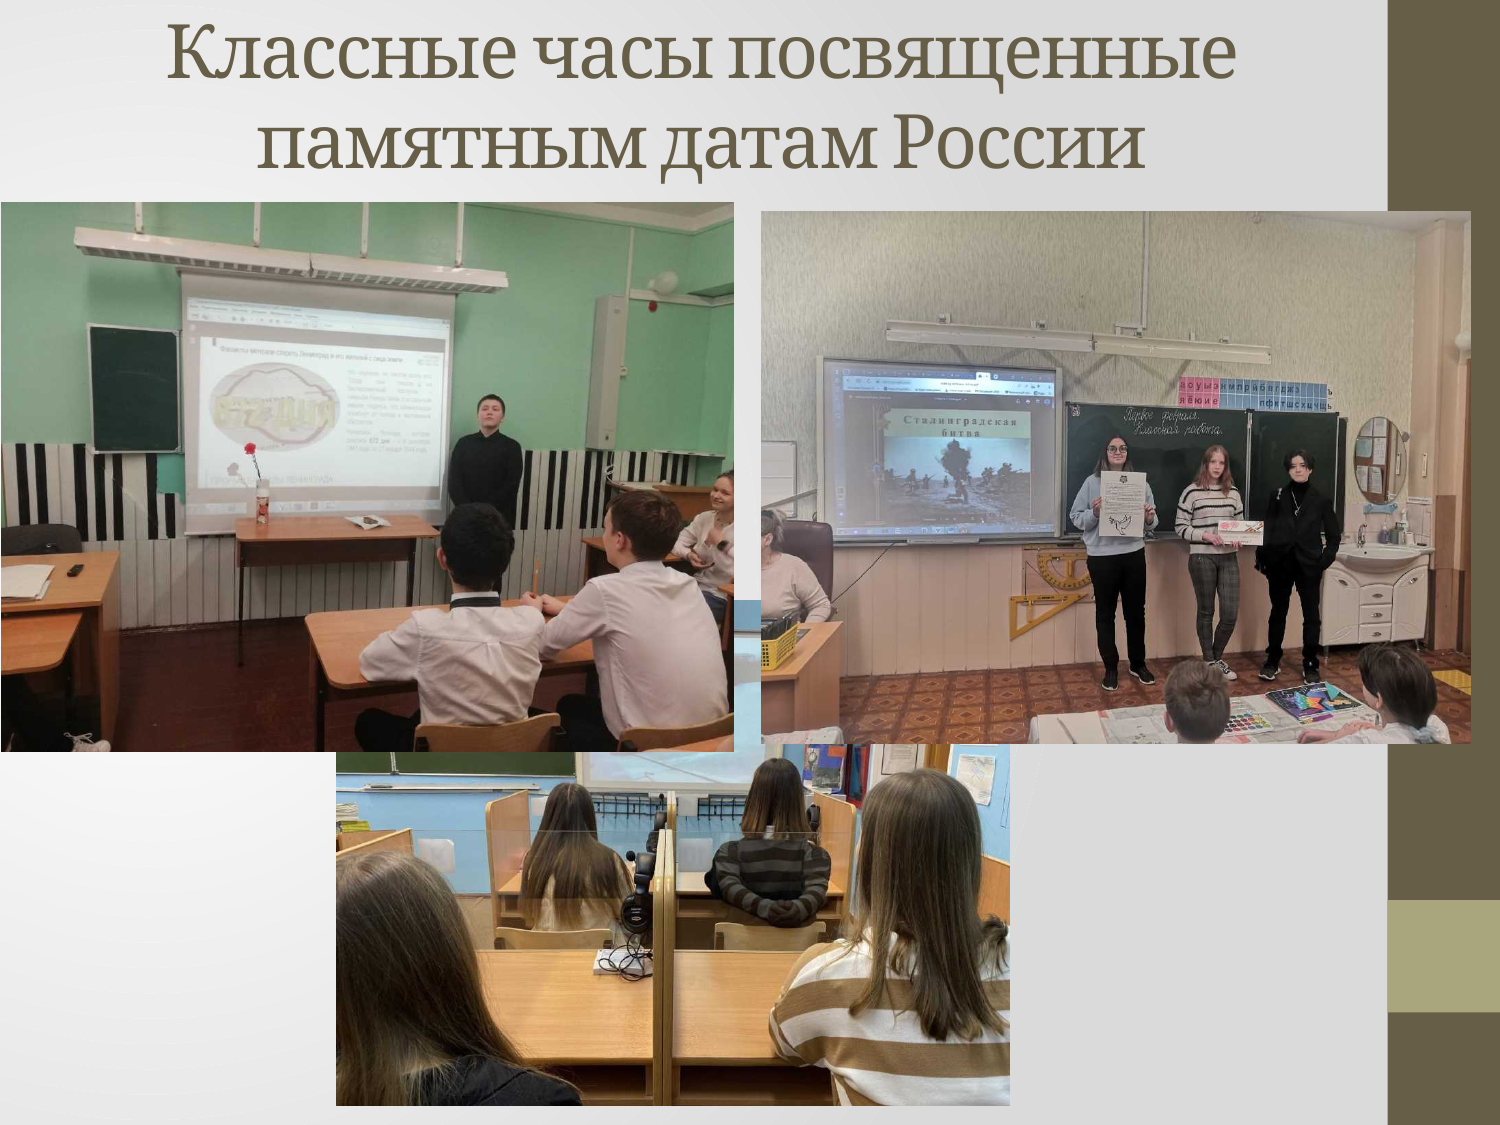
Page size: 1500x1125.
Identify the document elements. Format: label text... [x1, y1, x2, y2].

picture [336, 211, 1472, 1107]
title Классные часы посвященные памятным датам России [76, 0, 1327, 188]
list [0, 201, 735, 752]
